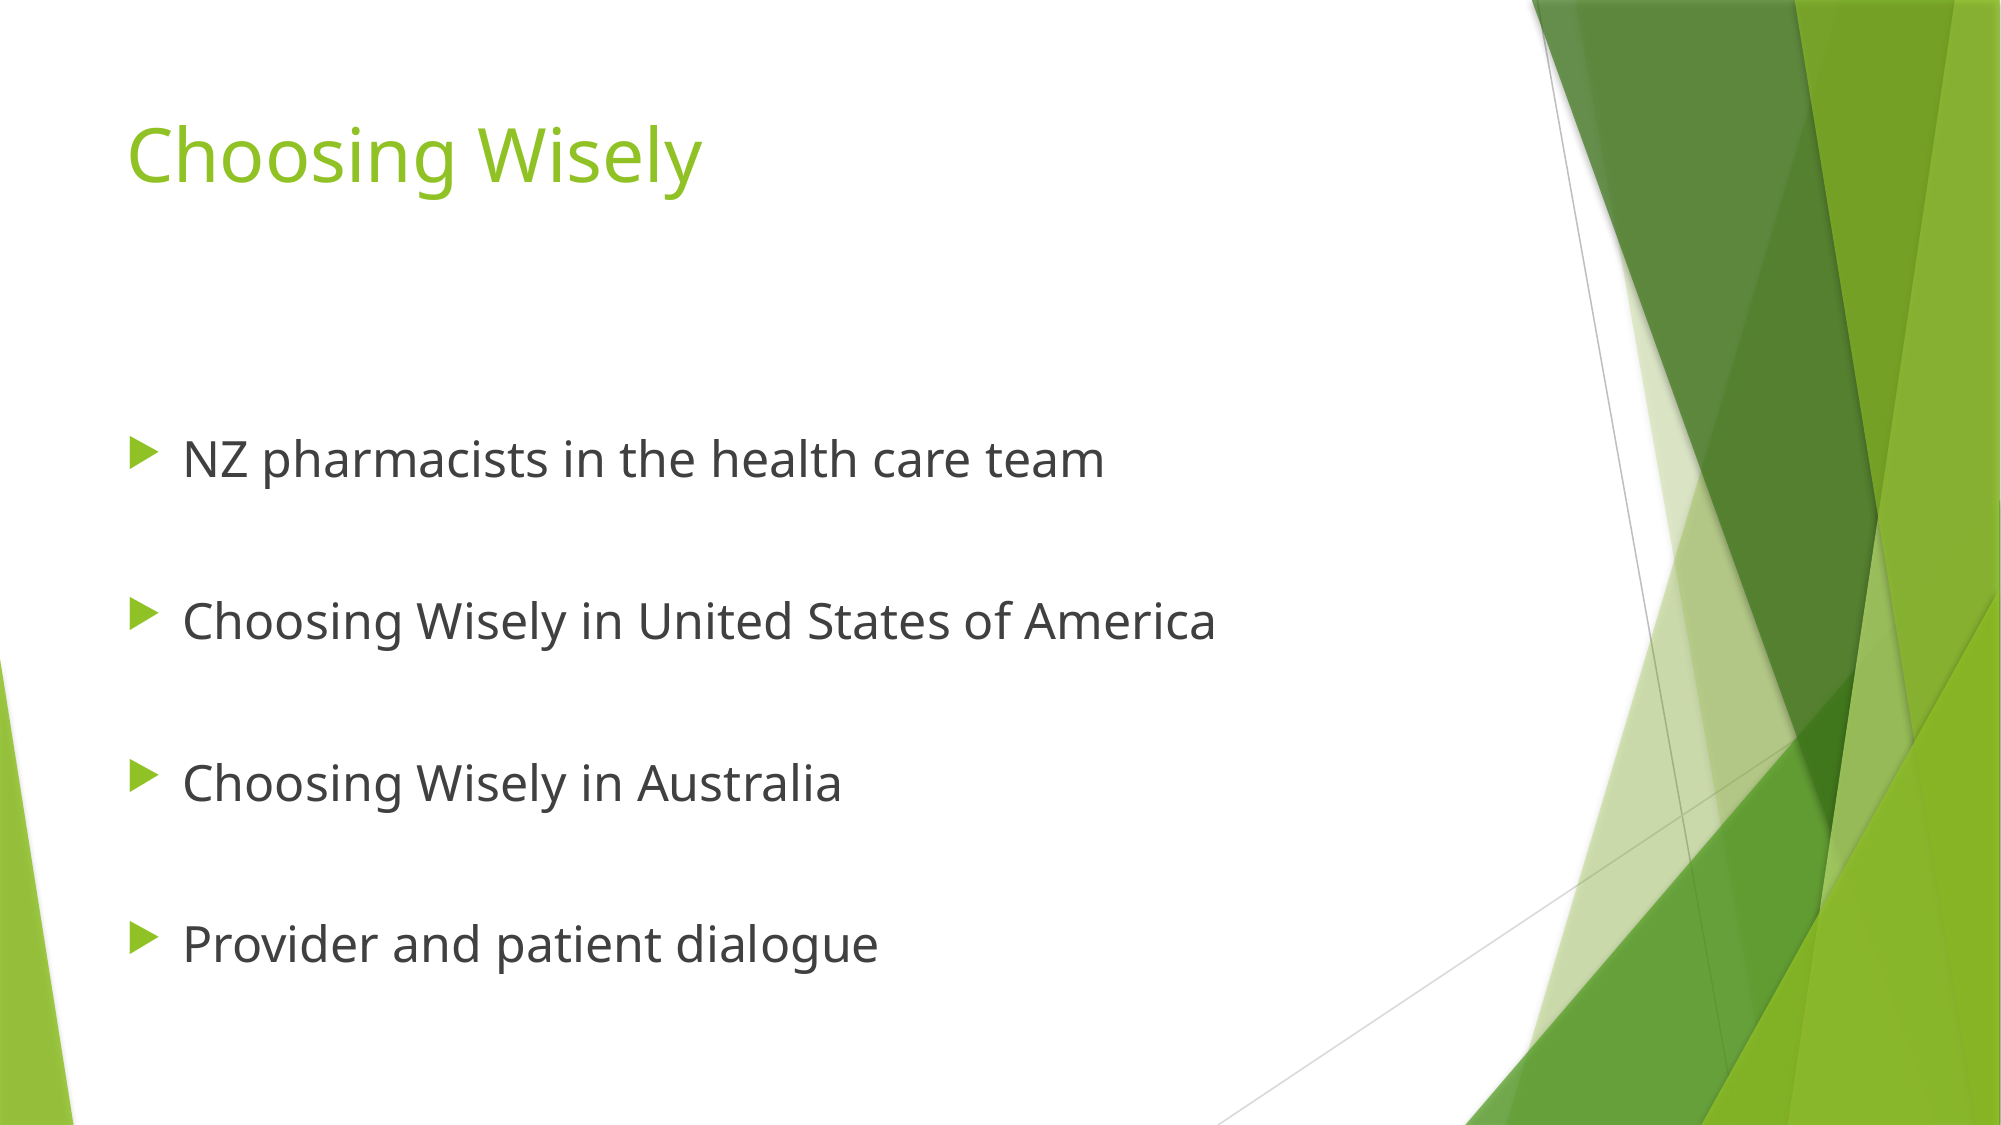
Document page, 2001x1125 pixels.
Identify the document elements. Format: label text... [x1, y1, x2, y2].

list NZ pharmacists in the health care team Choosing Wisely in United States of America Choosing Wisely in Australia Provider and patient dialogue [111, 354, 1522, 992]
title Choosing Wisely [111, 99, 1522, 317]
